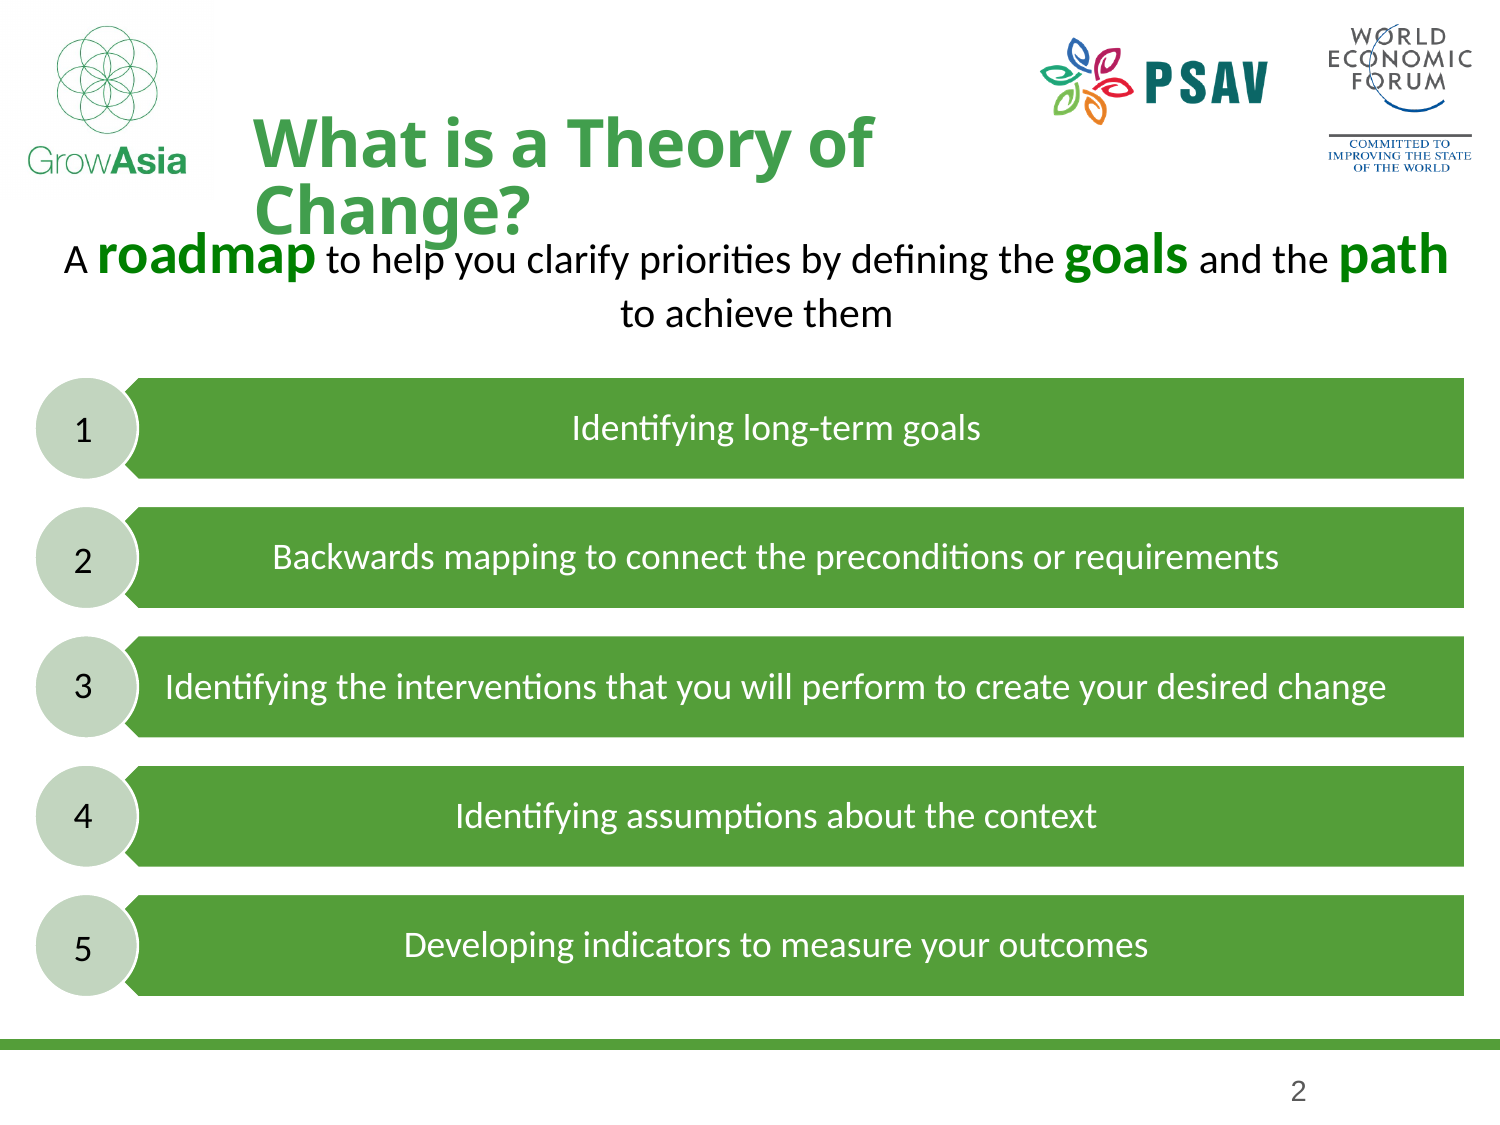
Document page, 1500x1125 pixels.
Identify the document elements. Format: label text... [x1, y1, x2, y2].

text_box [0, 375, 1500, 998]
title What is a Theory of Change? [239, 105, 1036, 184]
slide_number 2 [1218, 1059, 1380, 1120]
text_box A roadmap to help you clarify priorities by defining the goals and the path to achieve them [38, 207, 1476, 343]
picture [1031, 37, 1287, 129]
picture [1326, 22, 1474, 173]
picture [0, 0, 214, 200]
